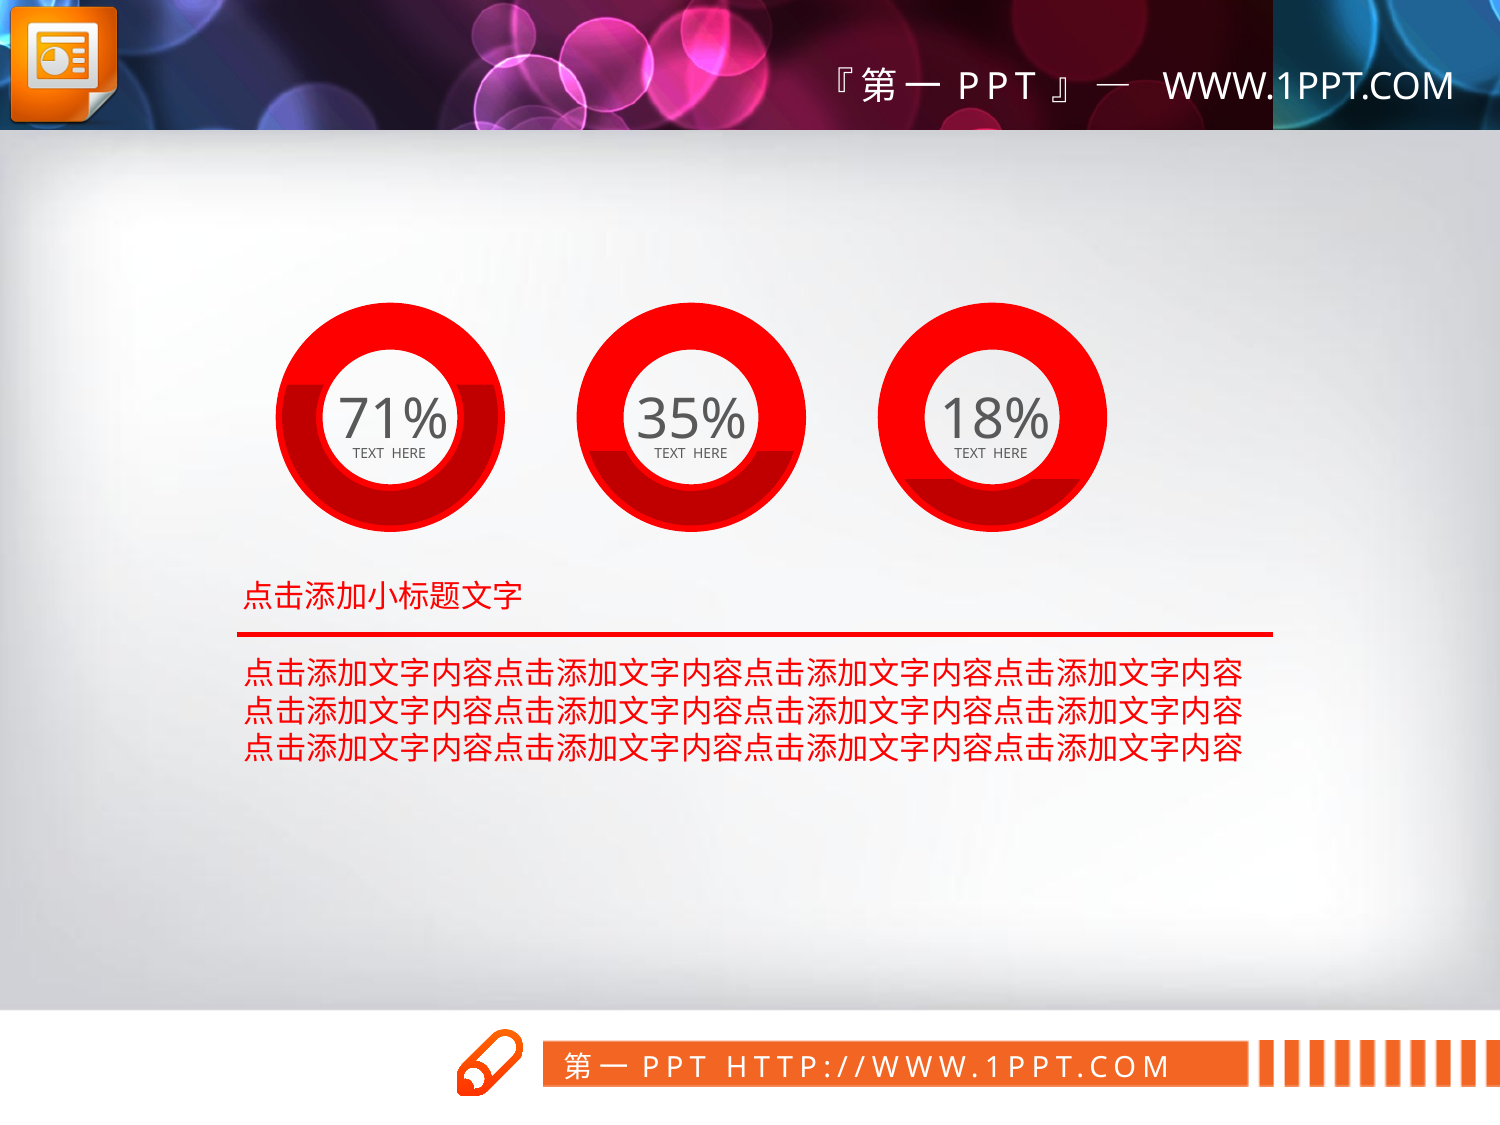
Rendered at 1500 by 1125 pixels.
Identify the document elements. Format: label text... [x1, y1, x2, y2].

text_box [877, 302, 1108, 533]
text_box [576, 302, 807, 533]
text_box 点击添加文字内容点击添加文字内容点击添加文字内容点击添加文字内容 点击添加文字内容点击添加文字内容点击添加文字内容点击添加文字内容 点击添加文字内容点击添加文字内容点击添加文字内容点击添加文字内容 [228, 646, 1300, 774]
picture [543, 1040, 1500, 1087]
picture [0, 0, 1500, 1012]
text_box 点击添加小标题文字 [227, 568, 599, 621]
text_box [275, 302, 506, 533]
